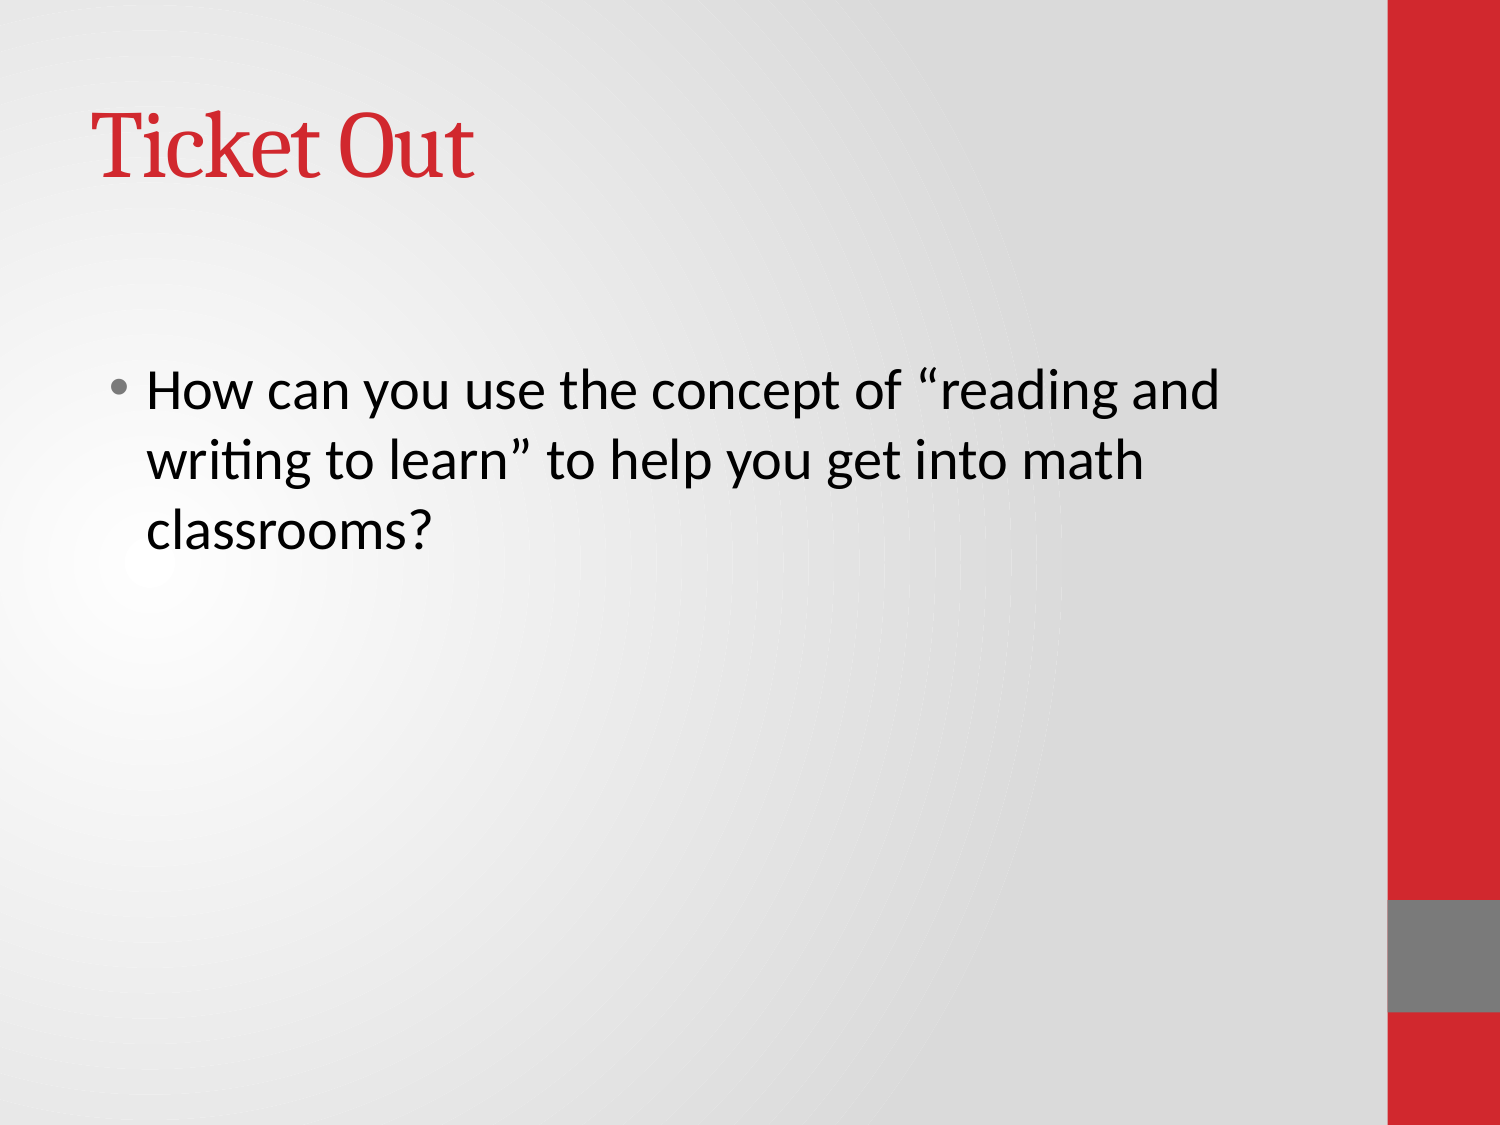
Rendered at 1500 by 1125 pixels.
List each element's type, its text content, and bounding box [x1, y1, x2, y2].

list How can you use the concept of “reading and writing to learn” to help you get into math classrooms? [75, 262, 1325, 1050]
title Ticket Out [75, 45, 1325, 233]
